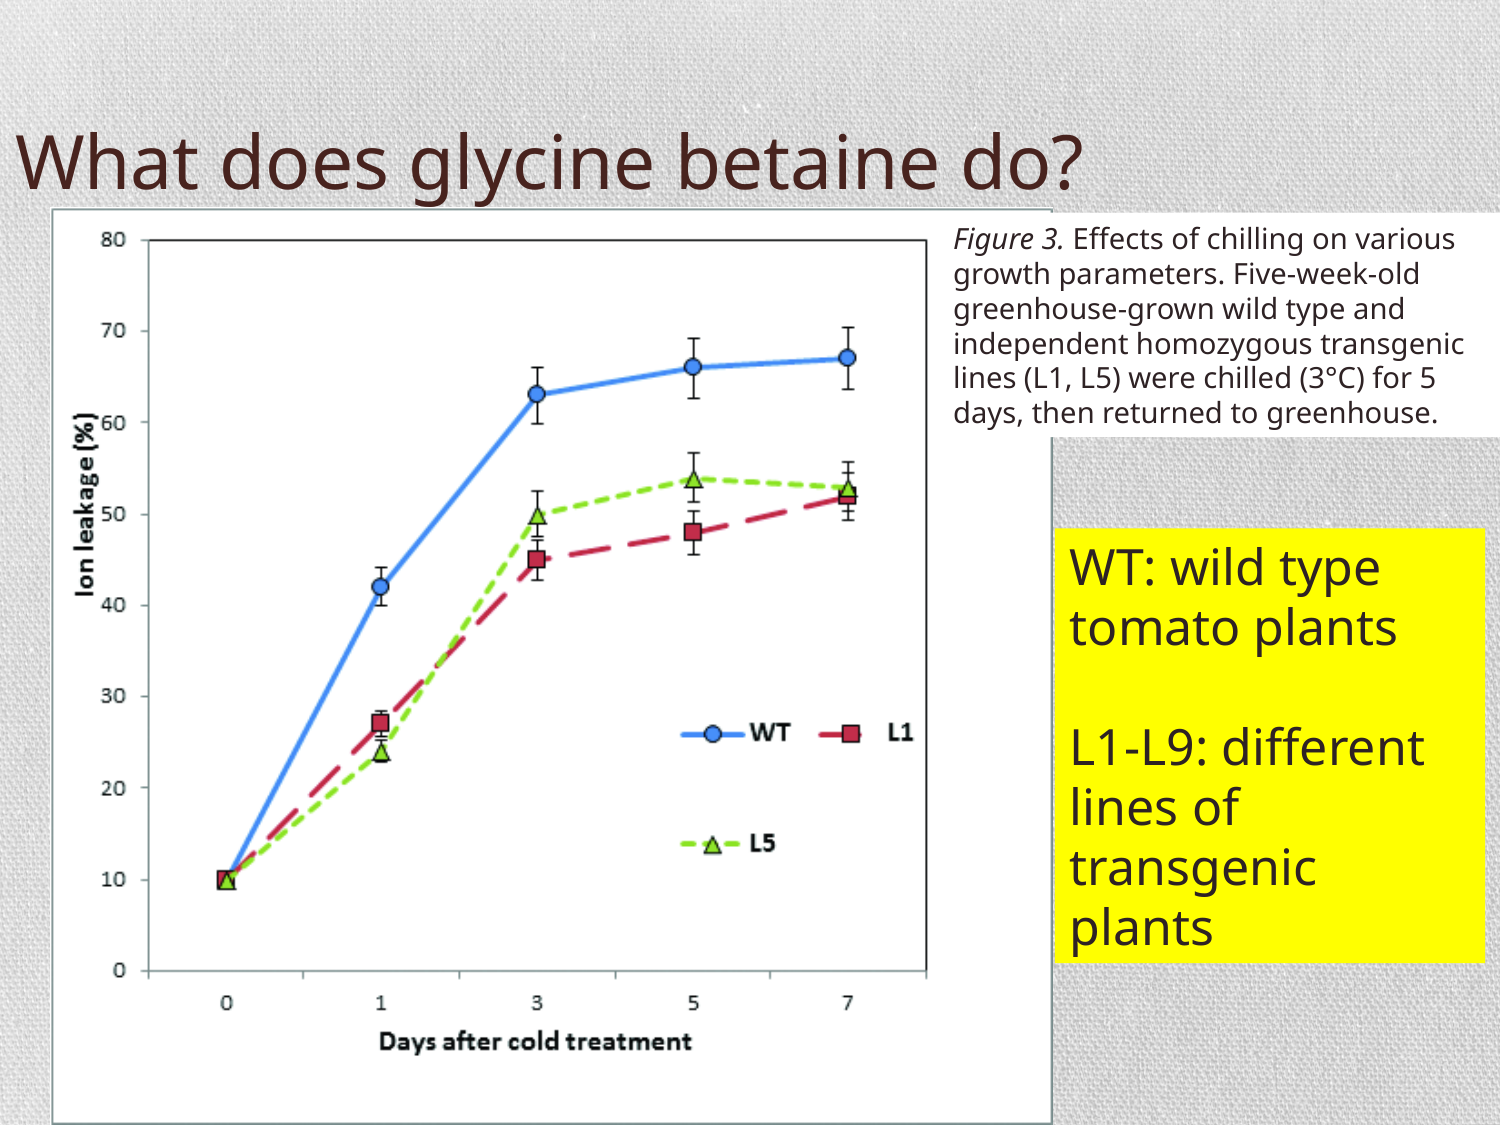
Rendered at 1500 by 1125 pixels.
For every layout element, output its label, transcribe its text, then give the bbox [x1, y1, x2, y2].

text_box WT: wild type tomato plants L1-L9: different lines of transgenic plants [1063, 528, 1486, 964]
title What does glycine betaine do? [0, 37, 1413, 213]
text_box Figure 3. Effects of chilling on various growth parameters. Five-week-old greenhouse-grown wild type and independent homozygous transgenic lines (L1, L5) were chilled (3°C) for 5 days, then returned to greenhouse. [1062, 212, 1500, 438]
picture [49, 207, 1053, 1125]
